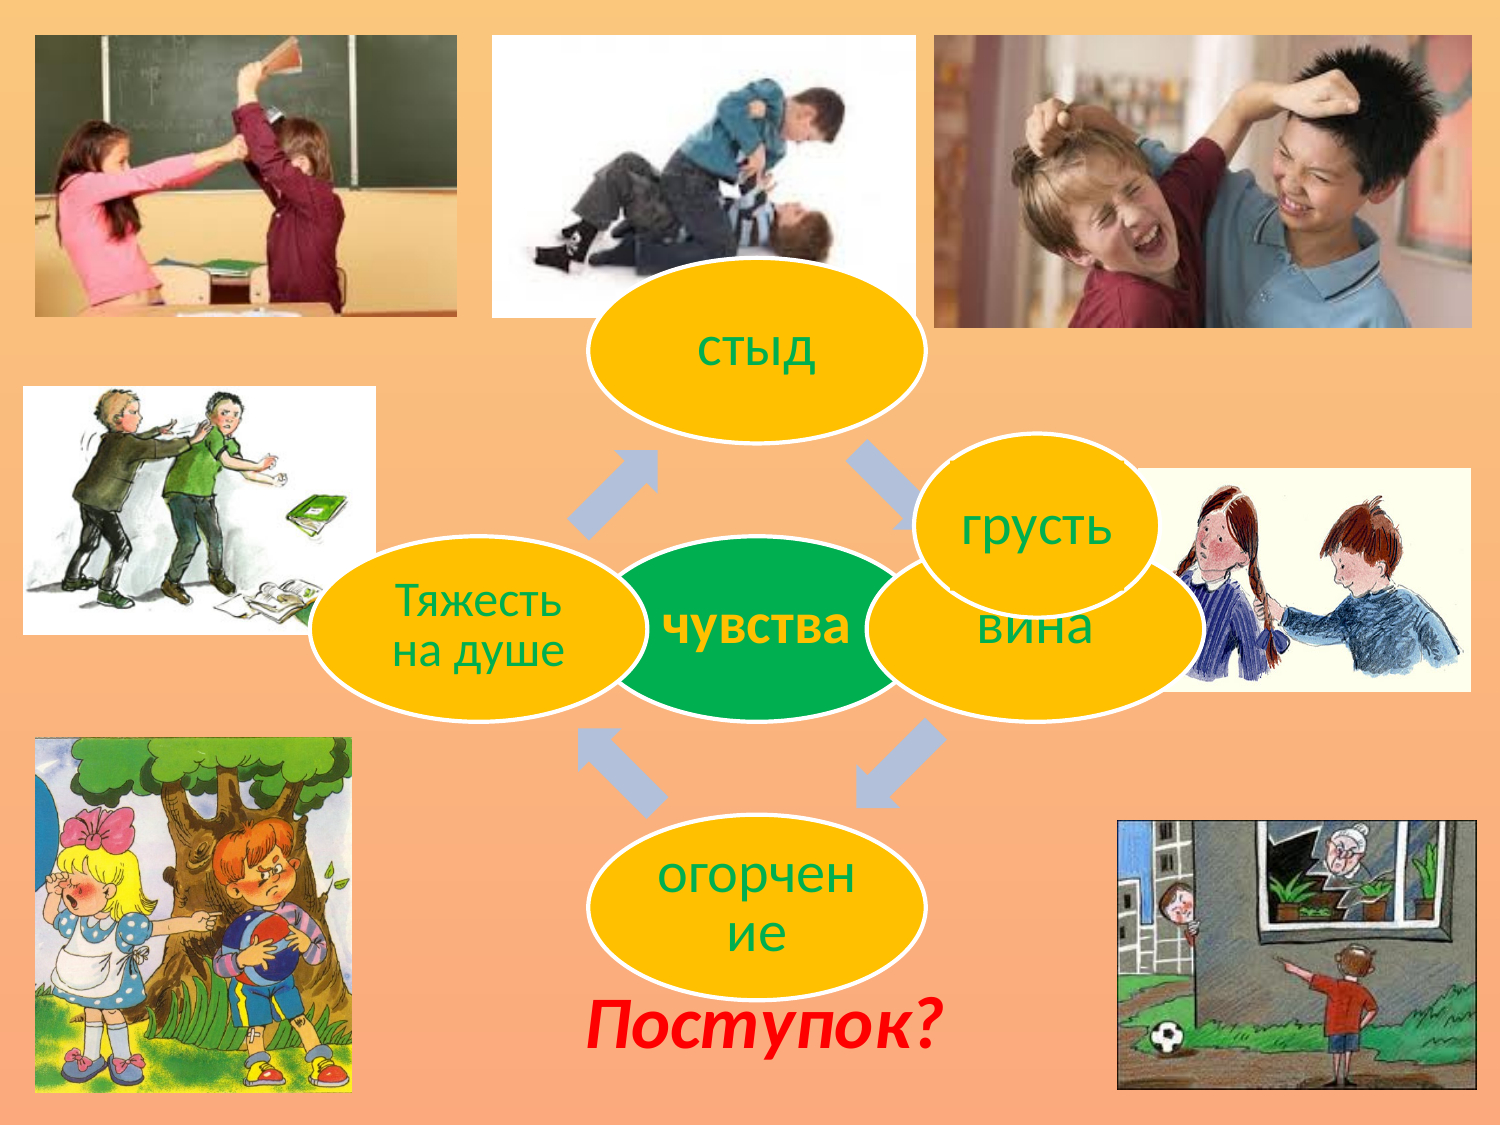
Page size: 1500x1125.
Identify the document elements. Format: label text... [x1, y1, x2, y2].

picture [934, 34, 1472, 329]
picture [34, 737, 352, 1093]
picture [23, 386, 81, 635]
picture [1433, 468, 1471, 692]
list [81, 257, 1433, 1001]
picture [491, 34, 916, 257]
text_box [913, 433, 1161, 618]
picture [1116, 820, 1477, 1091]
picture [34, 34, 458, 317]
title Поступок? [539, 1010, 992, 1100]
